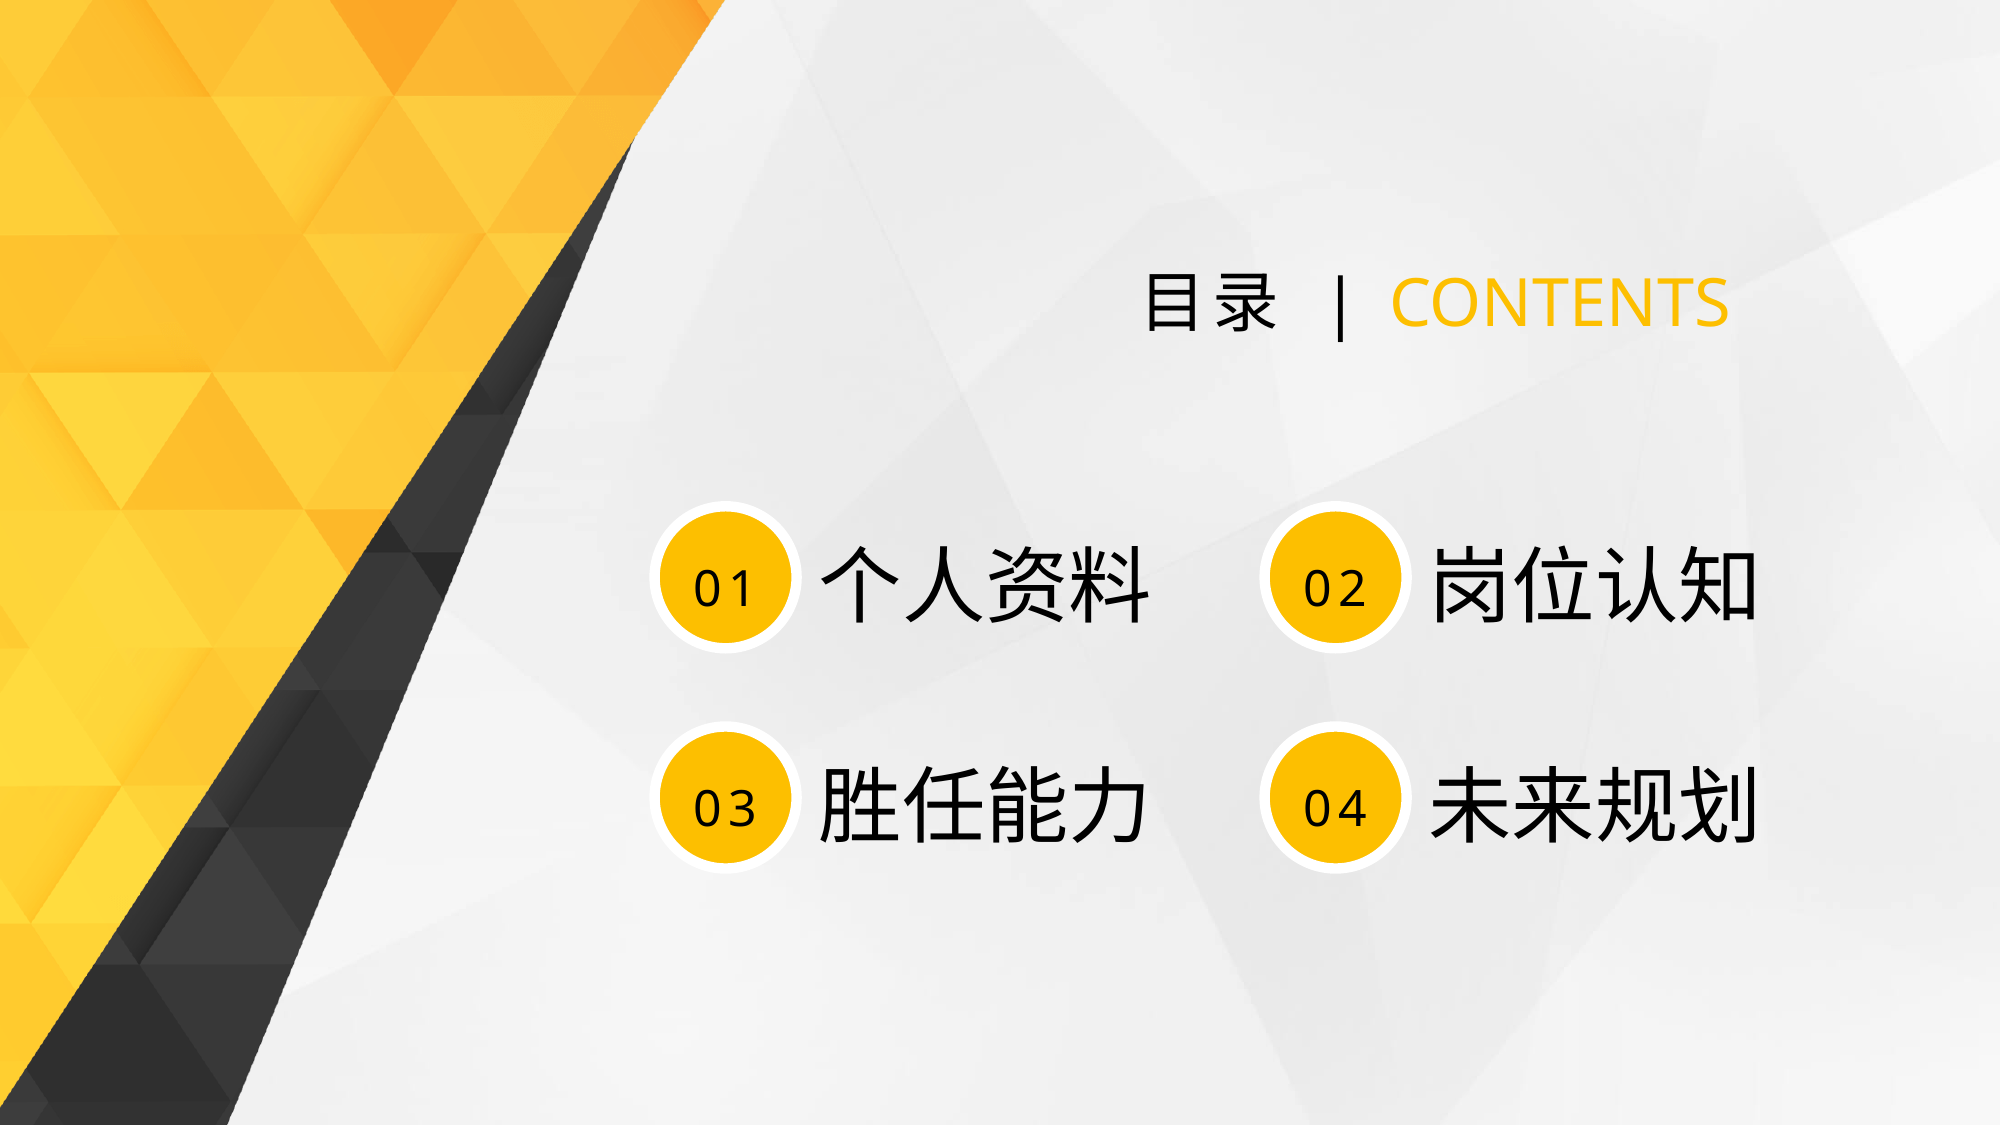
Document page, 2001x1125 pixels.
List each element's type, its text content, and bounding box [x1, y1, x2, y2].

text_box 目录 | CONTENTS [1124, 252, 1747, 347]
text_box 01 [726, 505, 798, 650]
text_box 未来规划 [1413, 745, 1777, 861]
text_box 胜任能力 [803, 745, 1167, 861]
picture [0, 0, 2000, 1125]
text_box 个人资料 [803, 525, 1167, 640]
text_box 02 [1263, 505, 1408, 650]
text_box 04 [1263, 725, 1408, 870]
text_box 岗位认知 [1413, 525, 1777, 640]
text_box 03 [726, 725, 798, 870]
